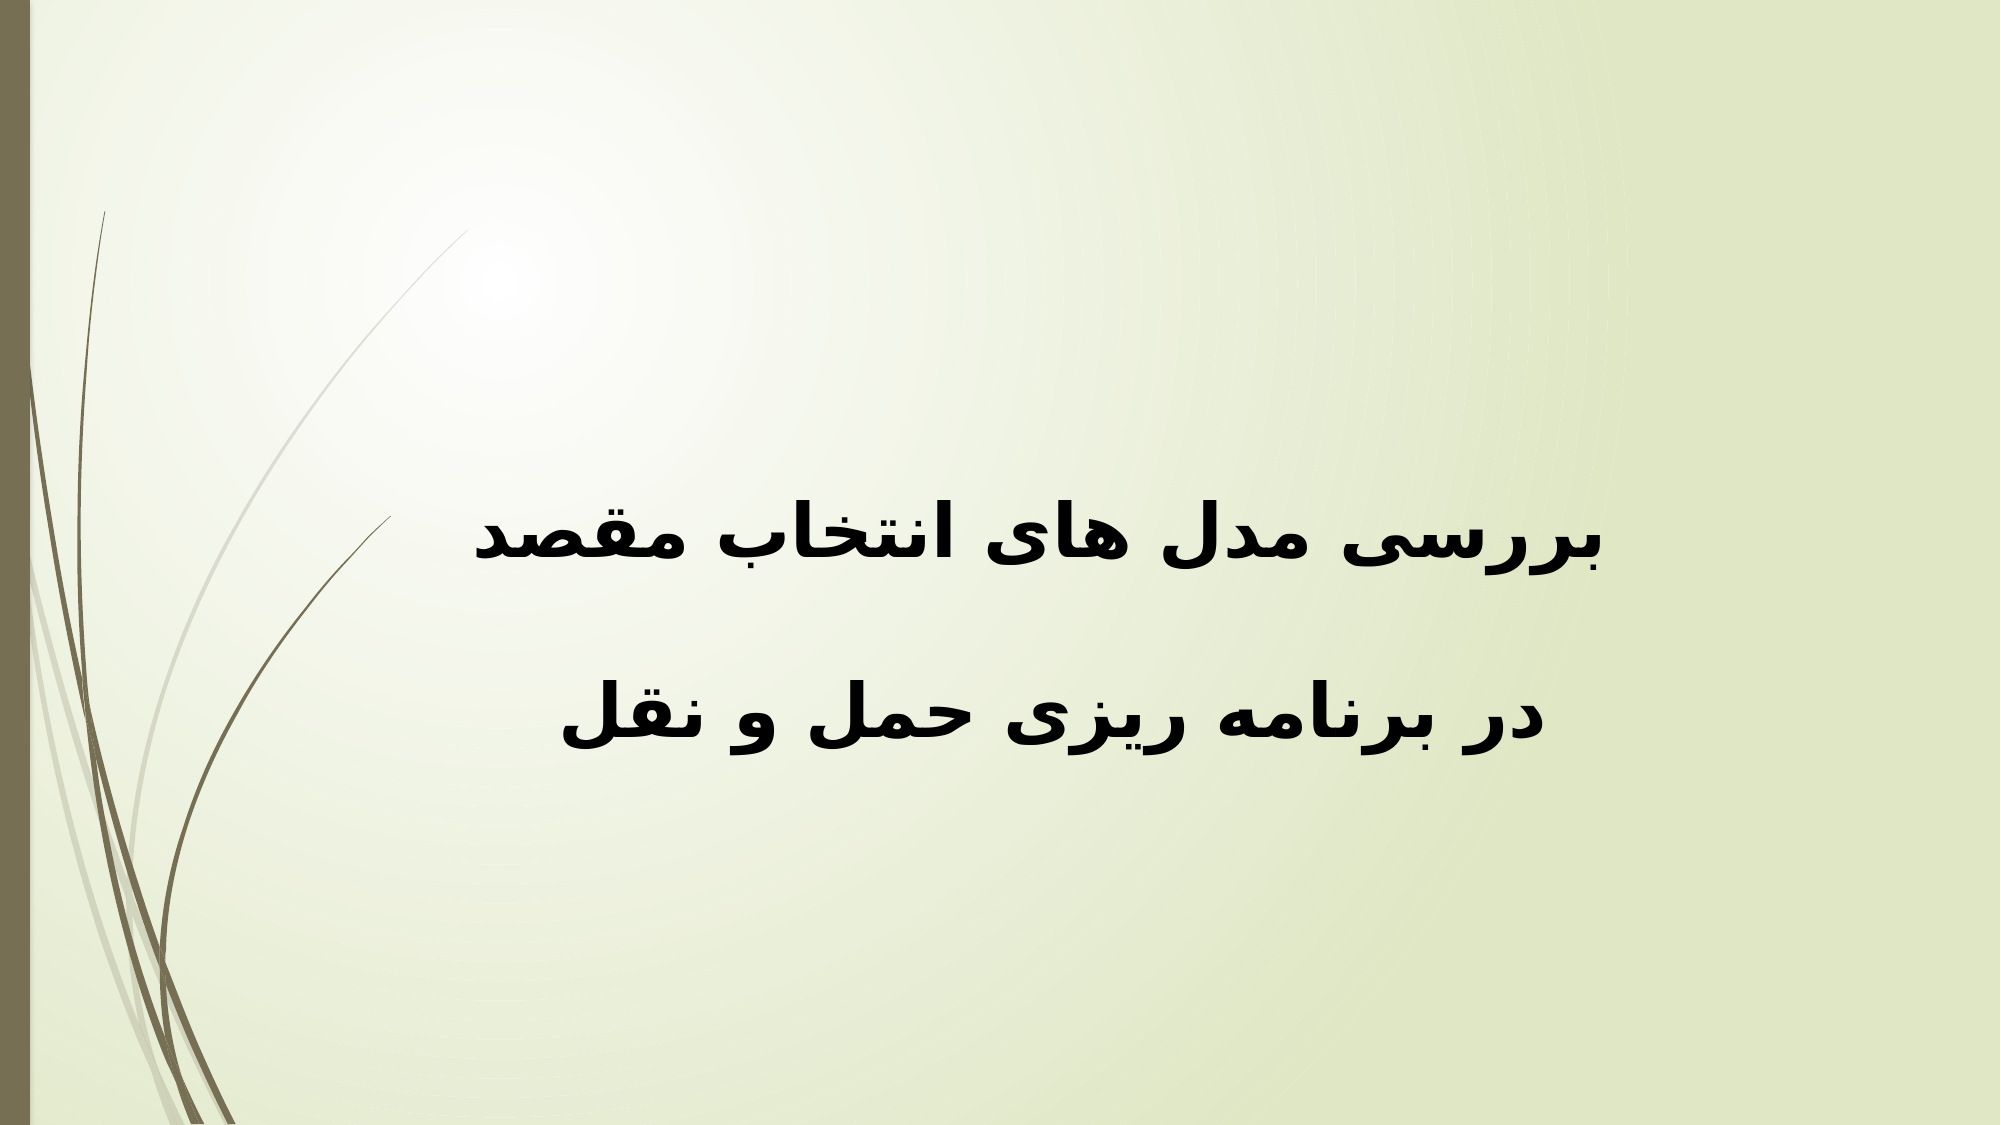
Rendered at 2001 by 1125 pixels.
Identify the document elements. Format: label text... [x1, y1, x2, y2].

text_box بررسی مدل های انتخاب مقصد در برنامه ریزی حمل و نقل [409, 385, 1697, 760]
